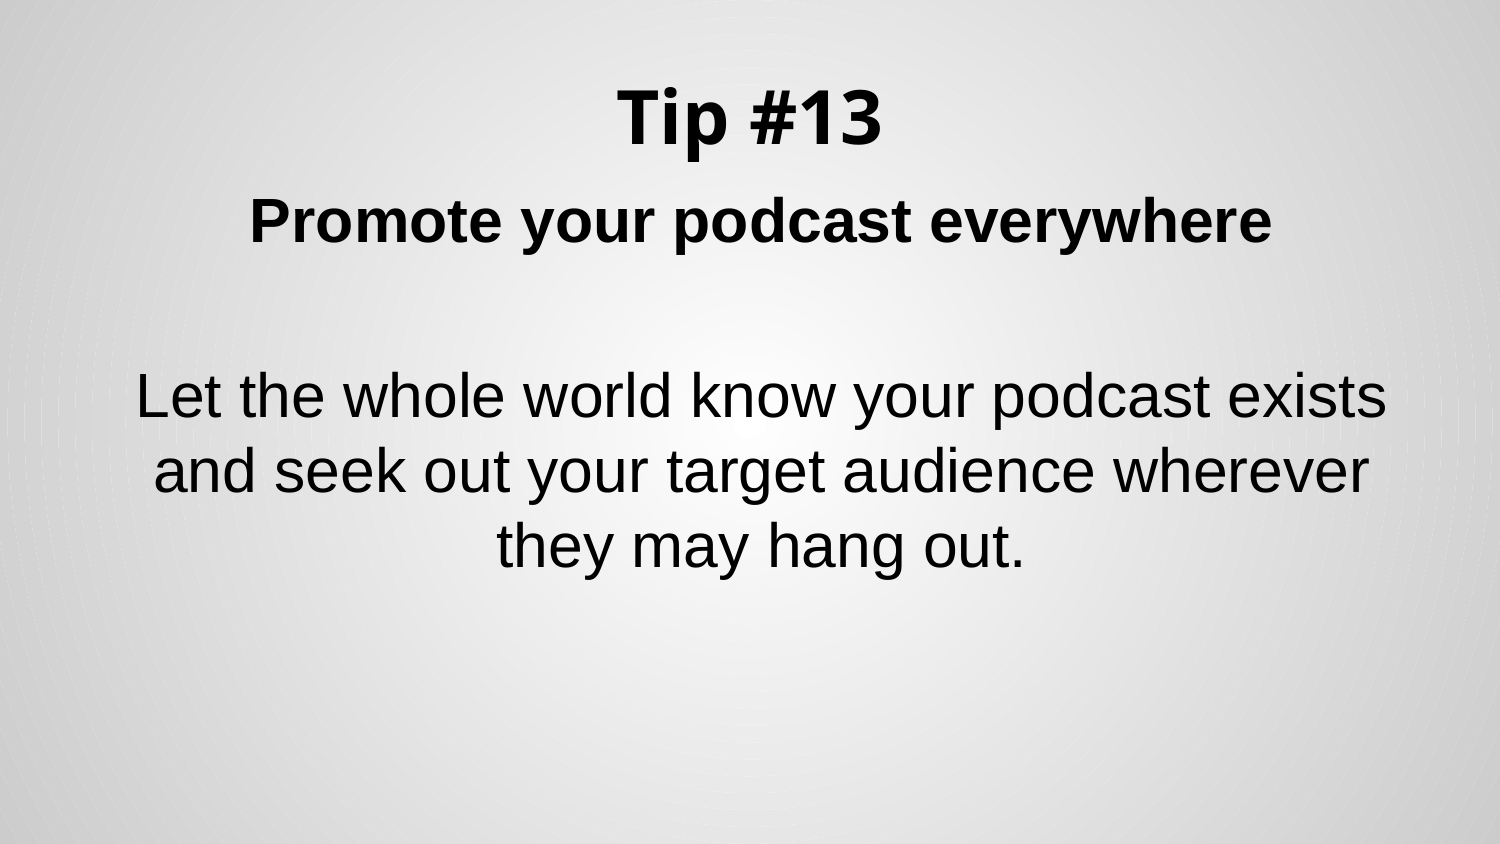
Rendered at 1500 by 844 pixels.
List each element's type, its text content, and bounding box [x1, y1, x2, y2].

list Promote your podcast everywhere Let the whole world know your podcast exists and seek out your target audience wherever they may hang out. [87, 77, 1438, 758]
title Tip #13 [75, 33, 1425, 175]
